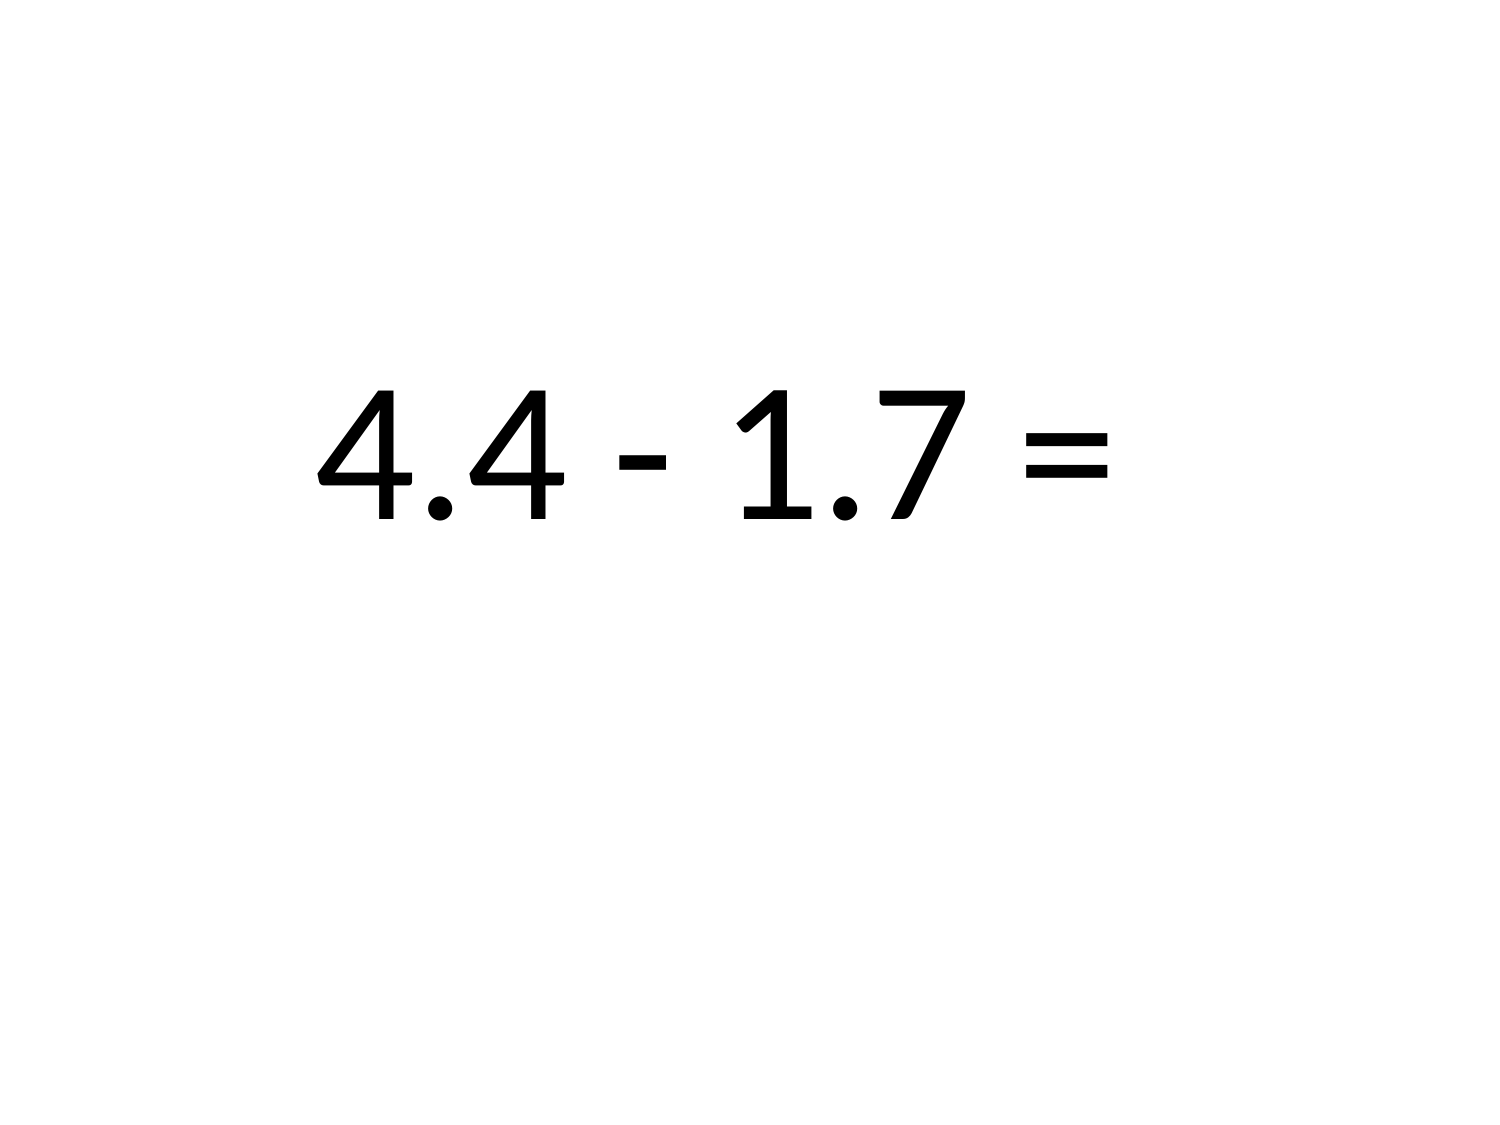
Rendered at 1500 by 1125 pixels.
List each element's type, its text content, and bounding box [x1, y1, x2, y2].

text_box 4.4 - 1.7 = [300, 312, 1225, 568]
